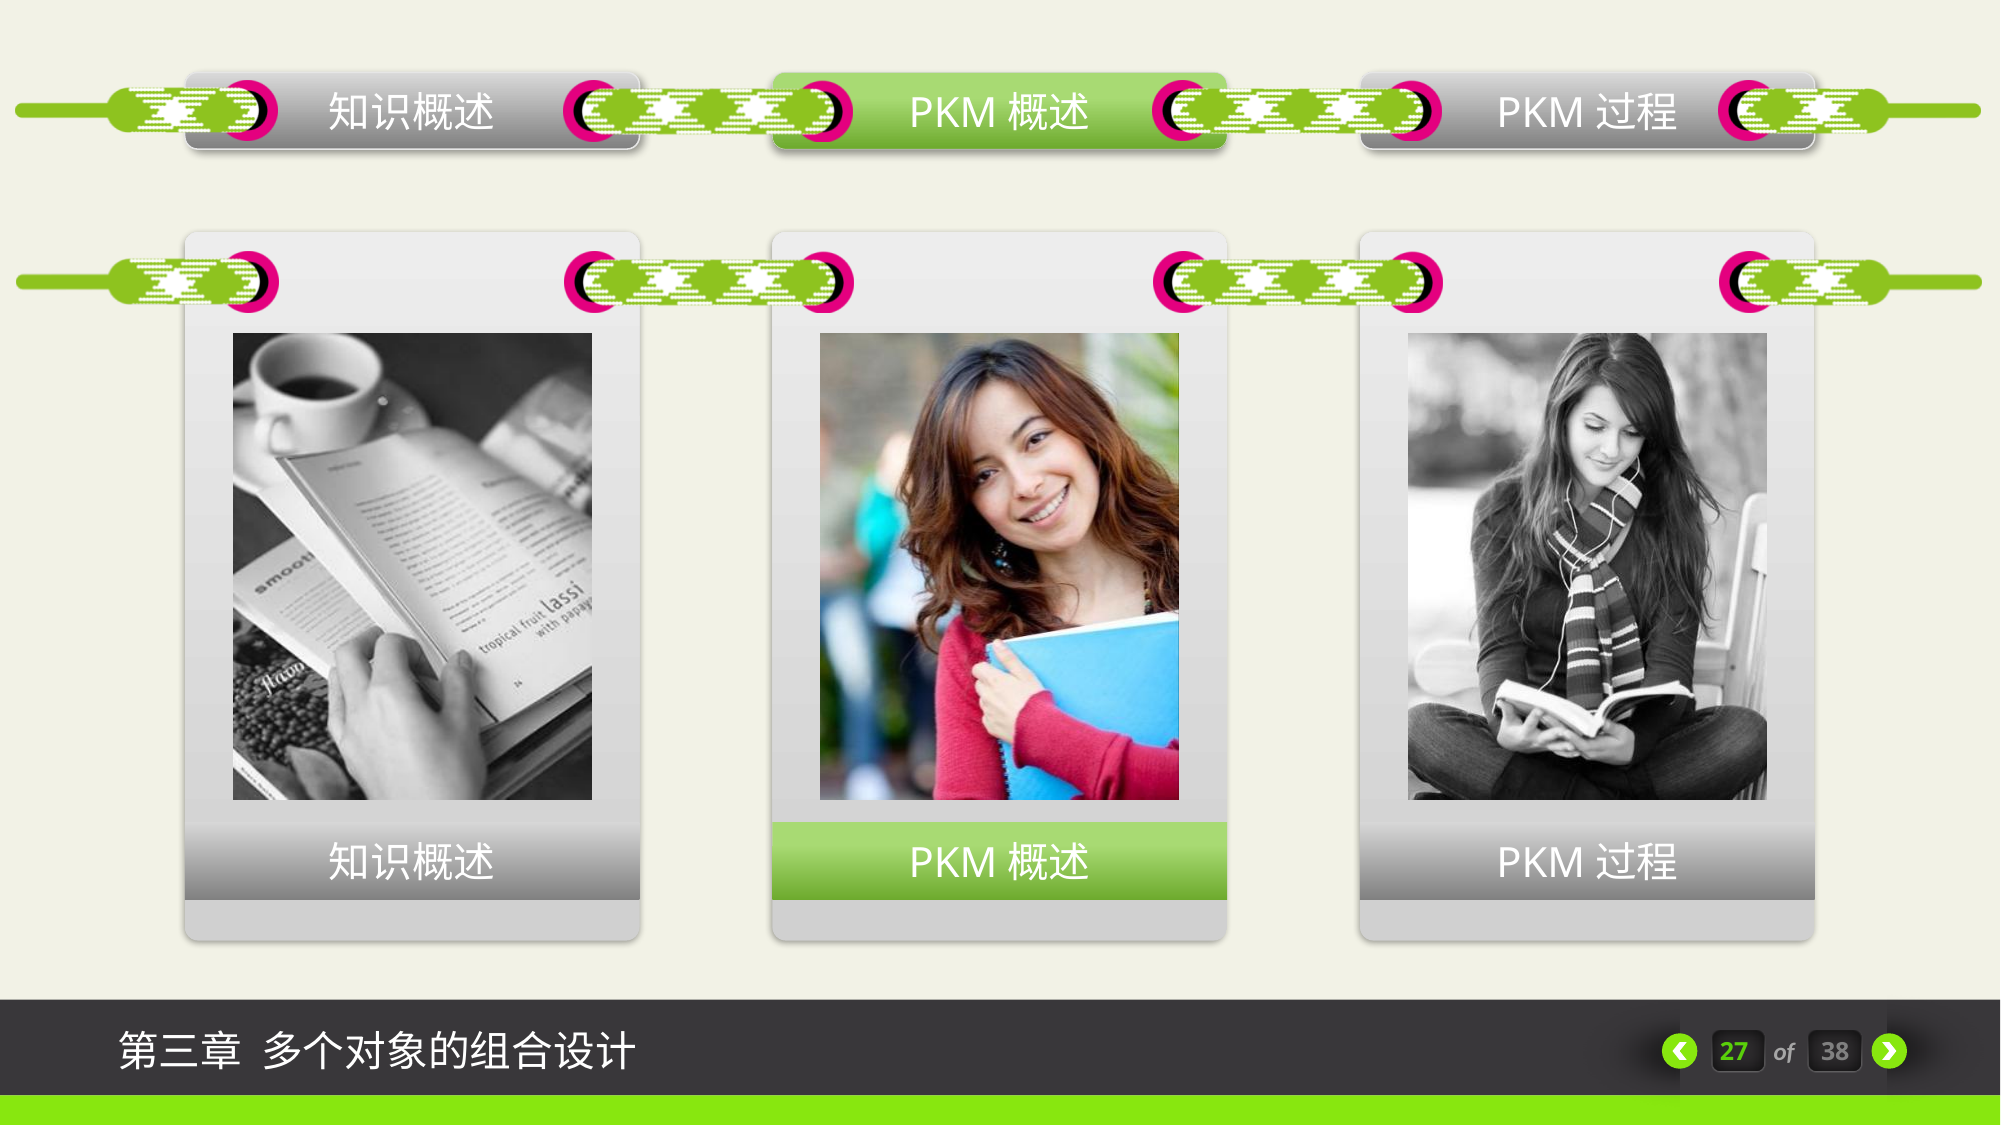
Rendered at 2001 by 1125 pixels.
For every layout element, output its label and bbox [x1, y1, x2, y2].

text_box [15, 72, 1981, 150]
picture [1709, 1026, 1769, 1076]
text_box [16, 231, 1982, 941]
picture [1875, 991, 2001, 1111]
picture [1567, 992, 1693, 1110]
picture [1805, 1026, 1866, 1076]
